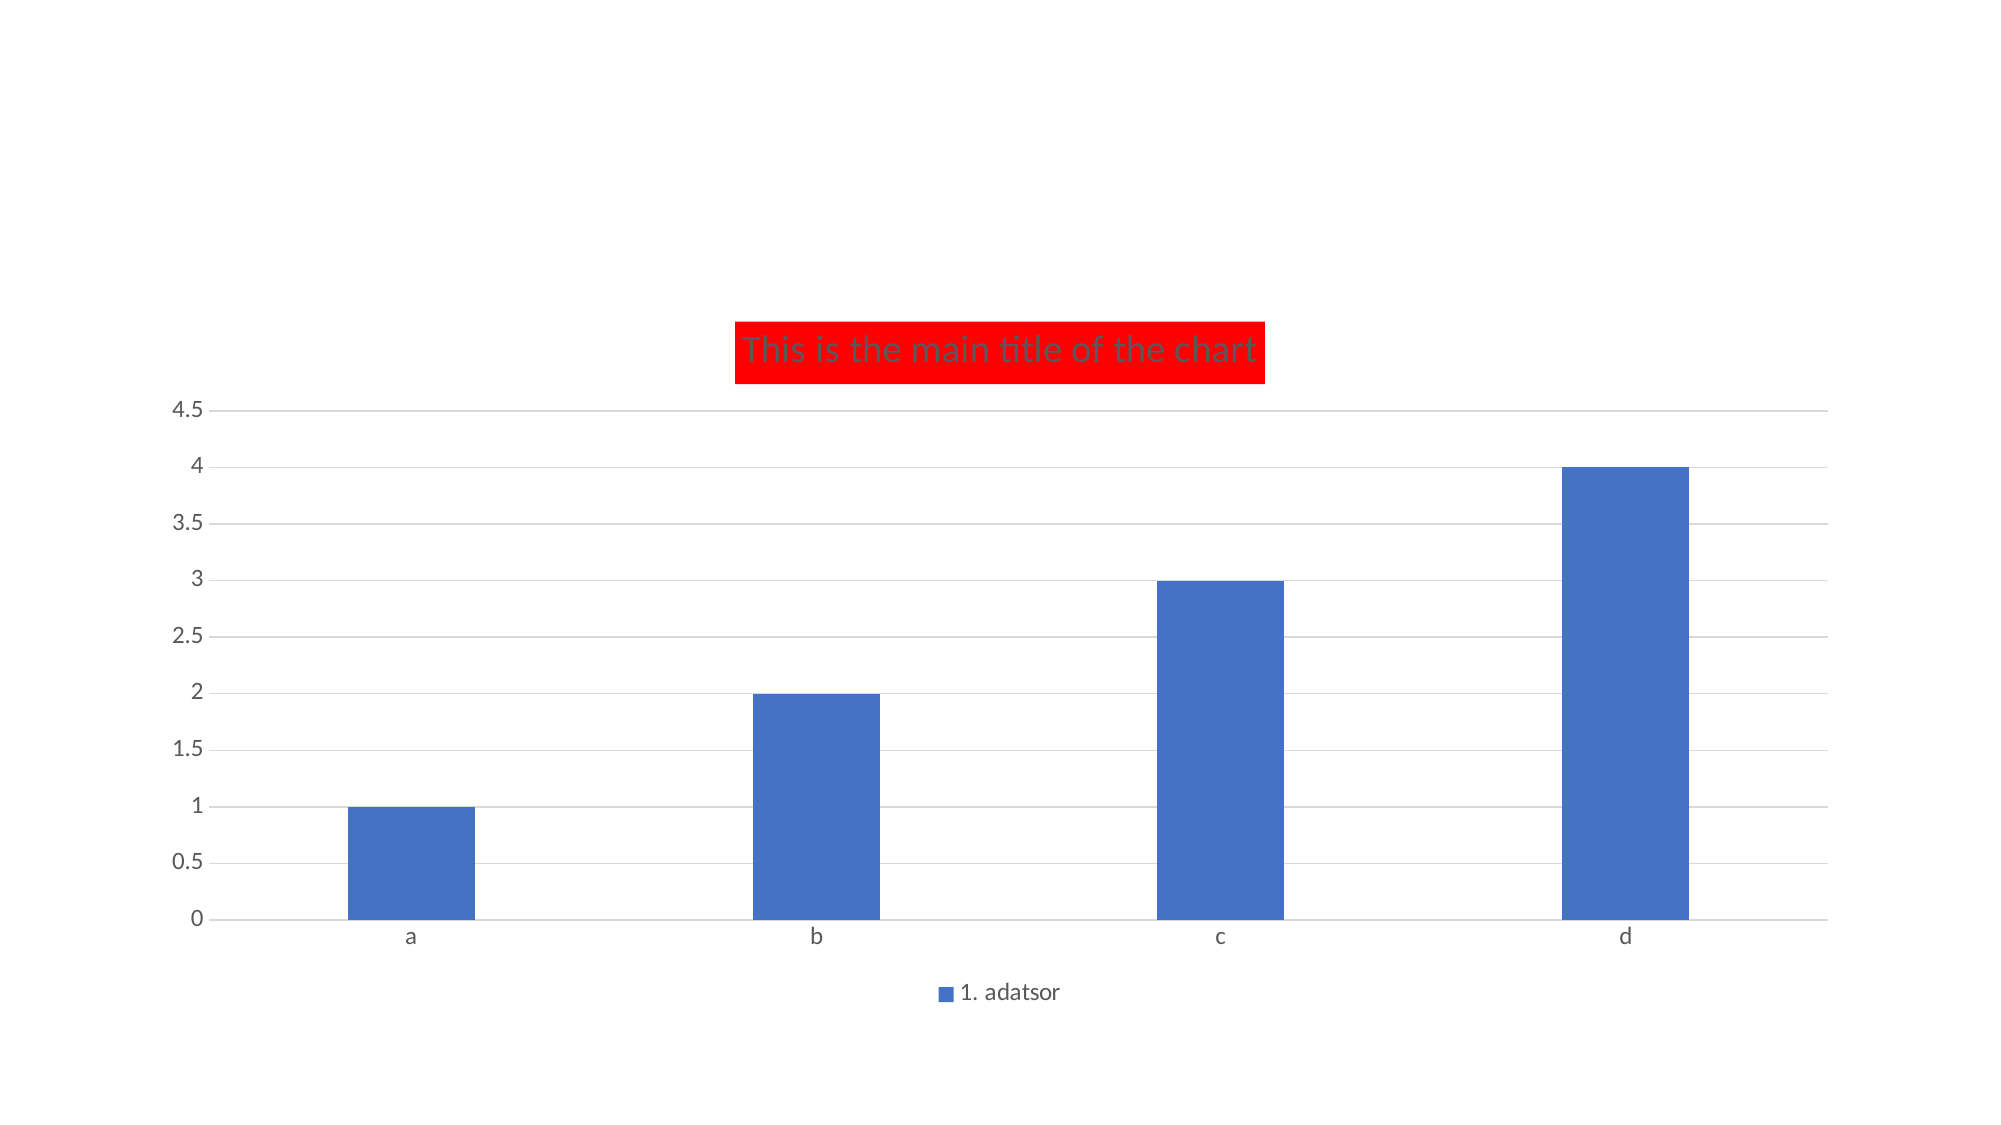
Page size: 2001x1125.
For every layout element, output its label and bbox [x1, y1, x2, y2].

chart [137, 299, 1863, 1014]
